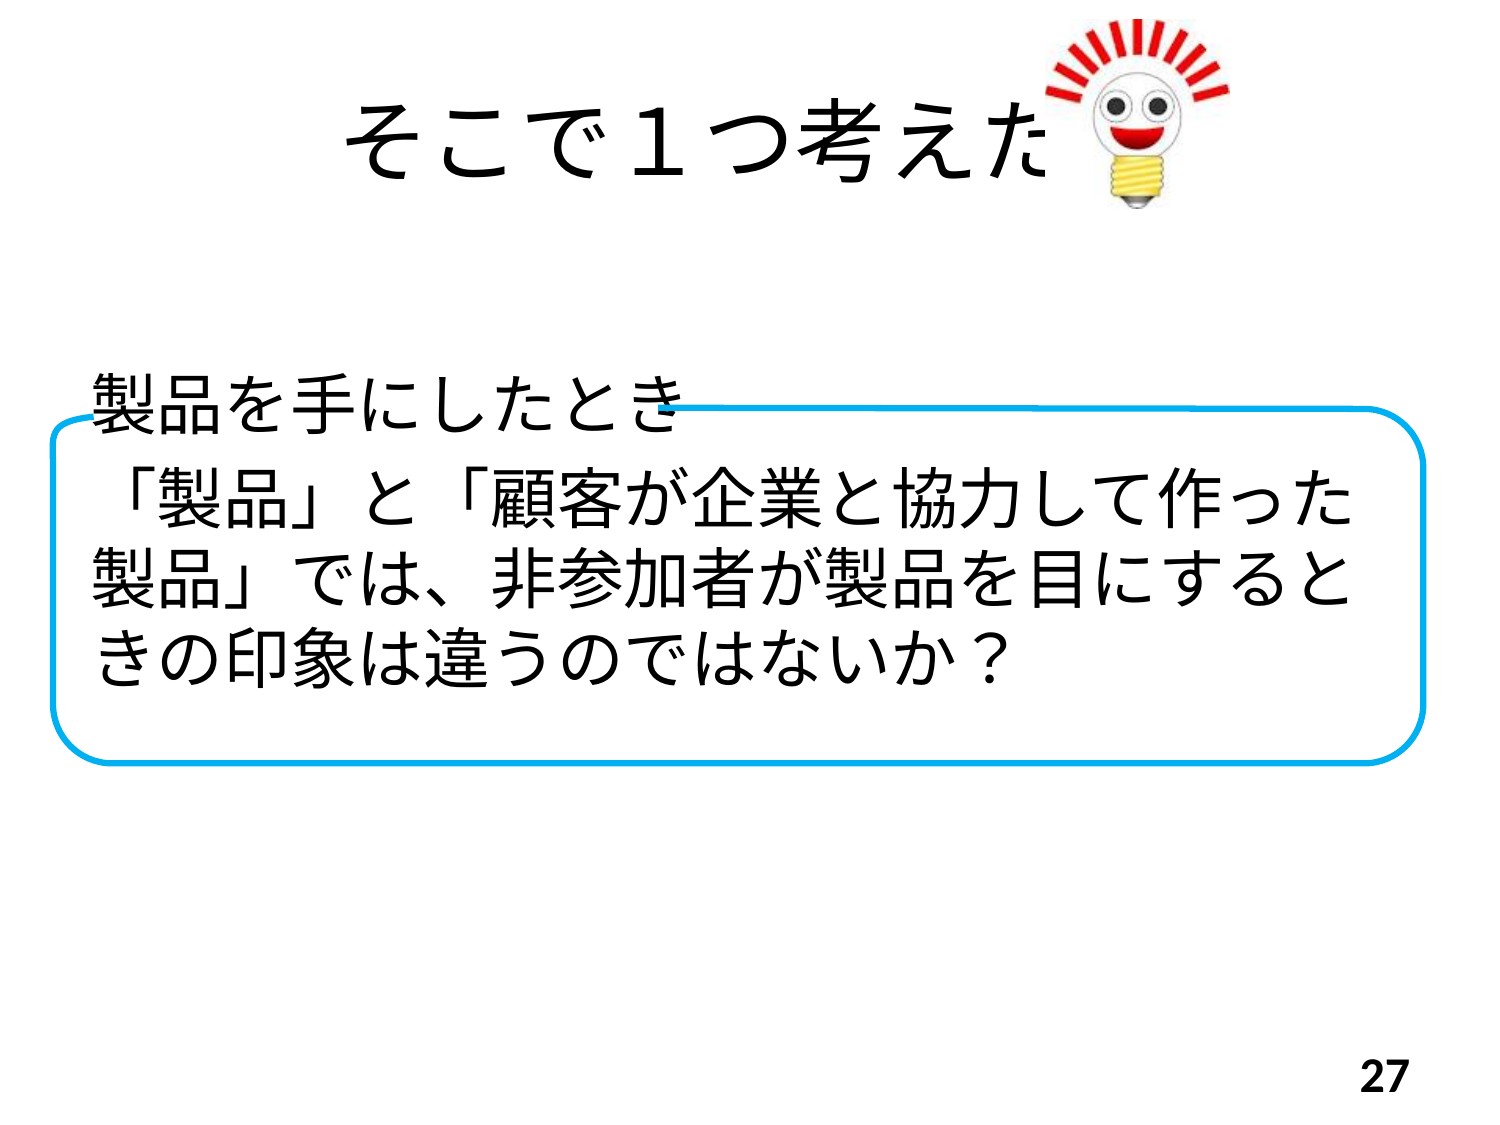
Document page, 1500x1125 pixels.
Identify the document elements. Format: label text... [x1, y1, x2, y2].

picture [1045, 18, 1230, 209]
list 製品を手にしたとき 「製品」と「顧客が企業と協力して作った製品」では、非参加者が製品を目にするときの印象は違うのではないか？ [75, 718, 1425, 1005]
text_box [50, 405, 1426, 766]
list 製品を手にしたとき 「製品」と「顧客が企業と協力して作った製品」では、非参加者が製品を目にするときの印象は違うのではないか？ [75, 262, 1425, 455]
title そこで１つ考えた。 [75, 45, 1425, 233]
slide_number 27 [1074, 1042, 1425, 1103]
